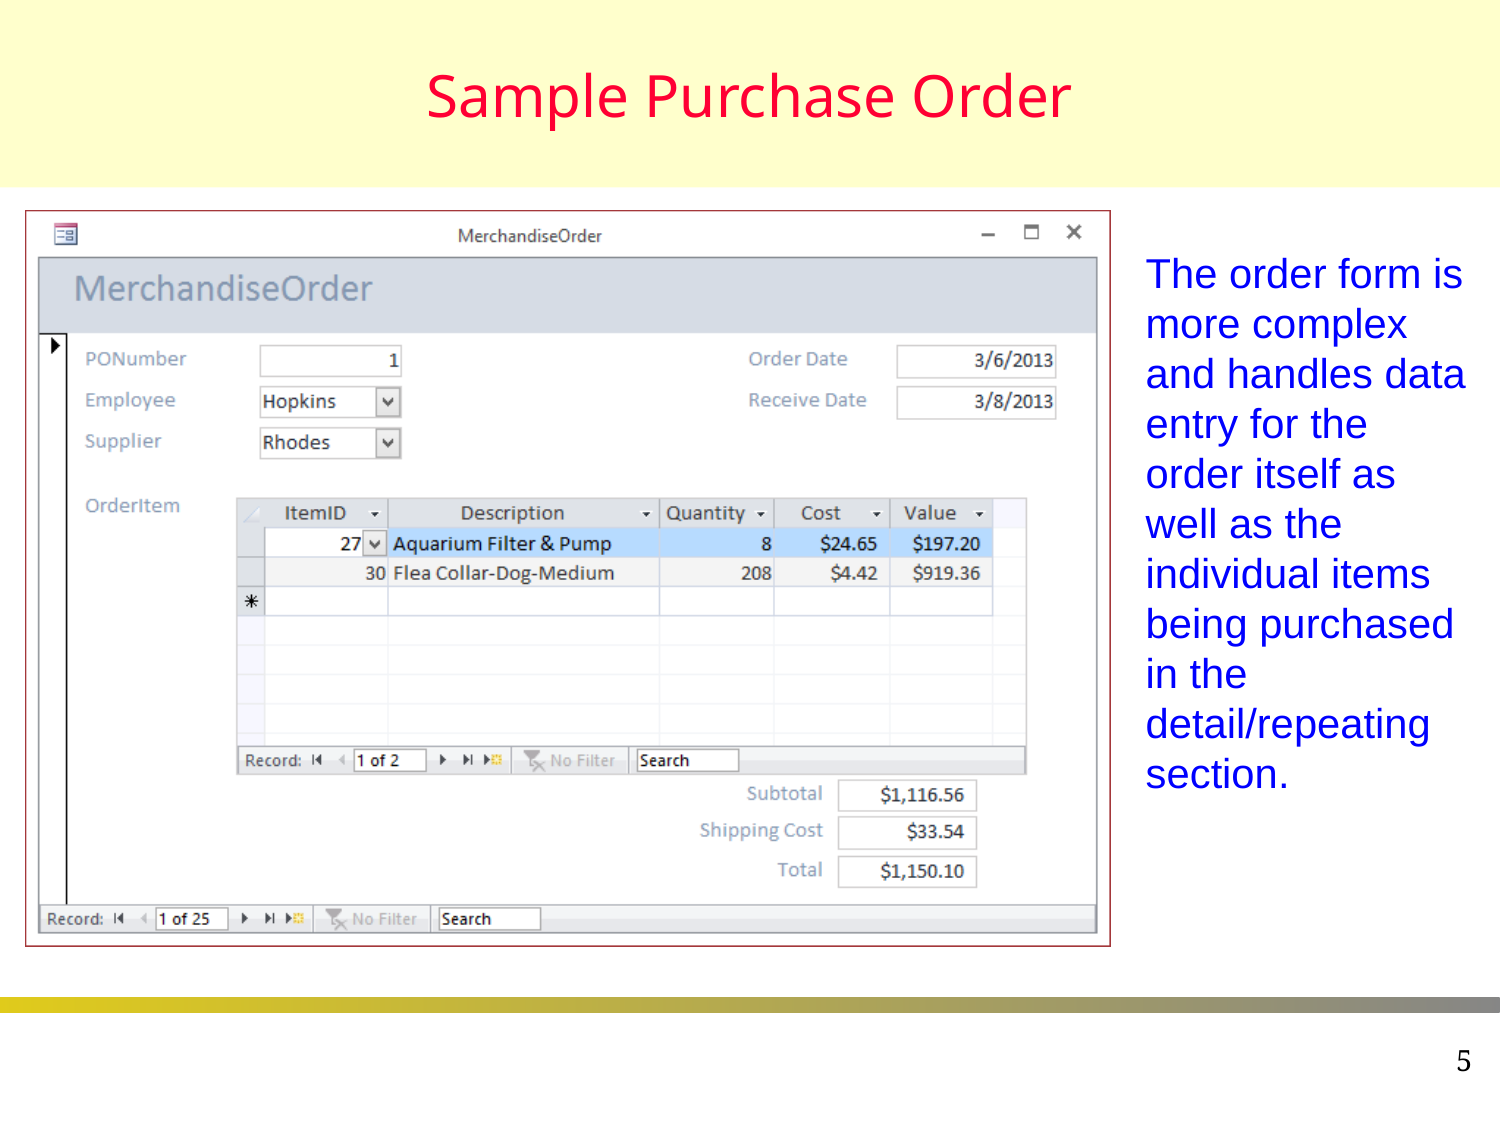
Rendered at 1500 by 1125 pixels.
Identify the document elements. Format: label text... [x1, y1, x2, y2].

slide_number 5 [1174, 1024, 1488, 1101]
picture [25, 210, 1112, 948]
title Sample Purchase Order [0, 0, 1500, 188]
text_box The order form is more complex and handles data entry for the order itself as well as the individual items being purchased in the detail/repeating section. [1130, 239, 1488, 805]
